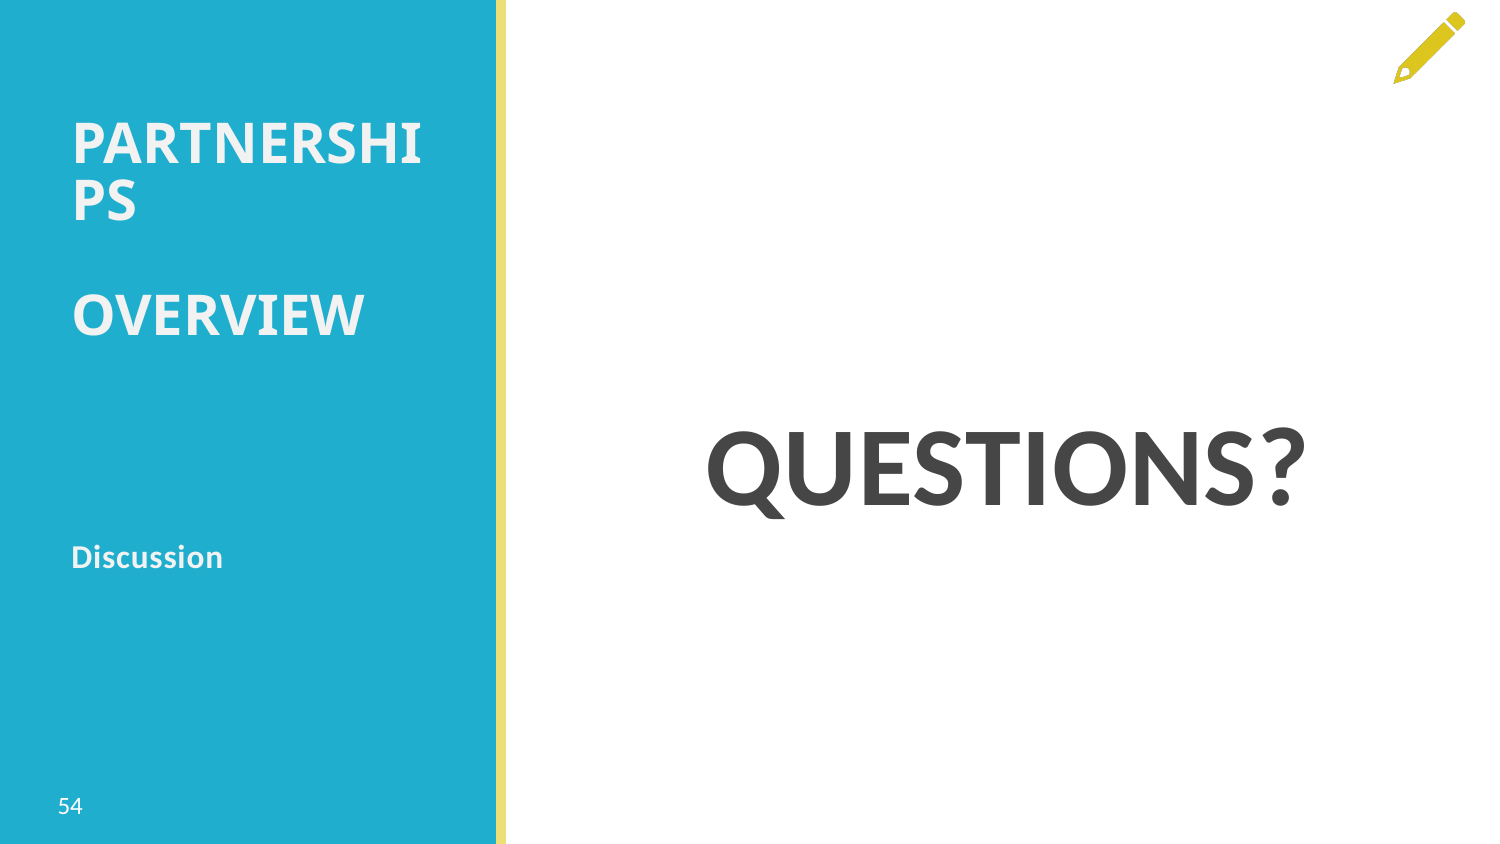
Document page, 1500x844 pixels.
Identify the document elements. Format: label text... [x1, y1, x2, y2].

slide_number 54 [16, 782, 124, 828]
list QUESTIONS? [587, 216, 1430, 768]
picture [1386, 5, 1472, 91]
title PARTNERSHIPS OVERVIEW [56, 73, 451, 355]
list Discussion [56, 532, 451, 780]
